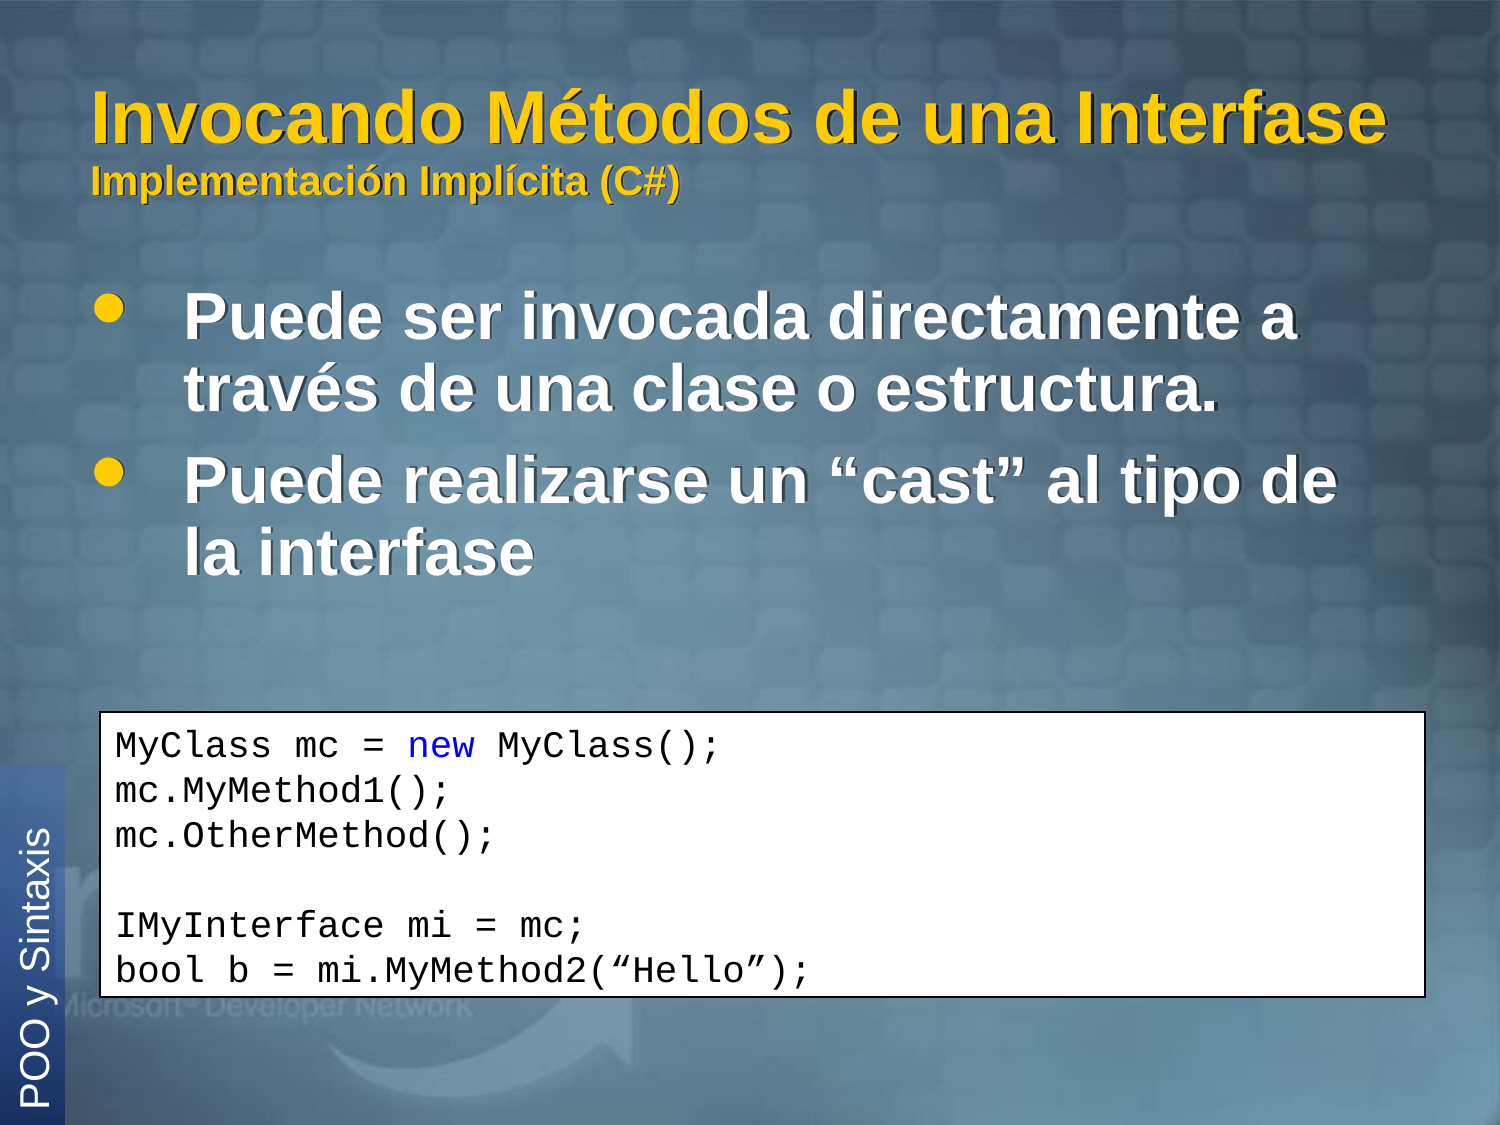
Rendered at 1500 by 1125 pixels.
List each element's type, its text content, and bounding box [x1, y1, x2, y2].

picture [0, 0, 1500, 1125]
text_box MyClass mc = new MyClass(); mc.MyMethod1(); mc.OtherMethod(); IMyInterface mi = mc; bool b = mi.MyMethod2(“Hello”); [99, 712, 1425, 998]
text_box POO y Sintaxis [0, 765, 65, 1125]
title Invocando Métodos de una Interfase Implementación Implícita (C#) [75, 37, 1463, 213]
list Puede ser invocada directamente a través de una clase o estructura. Puede realizarse un “cast” al tipo de la interfase [75, 275, 1425, 602]
